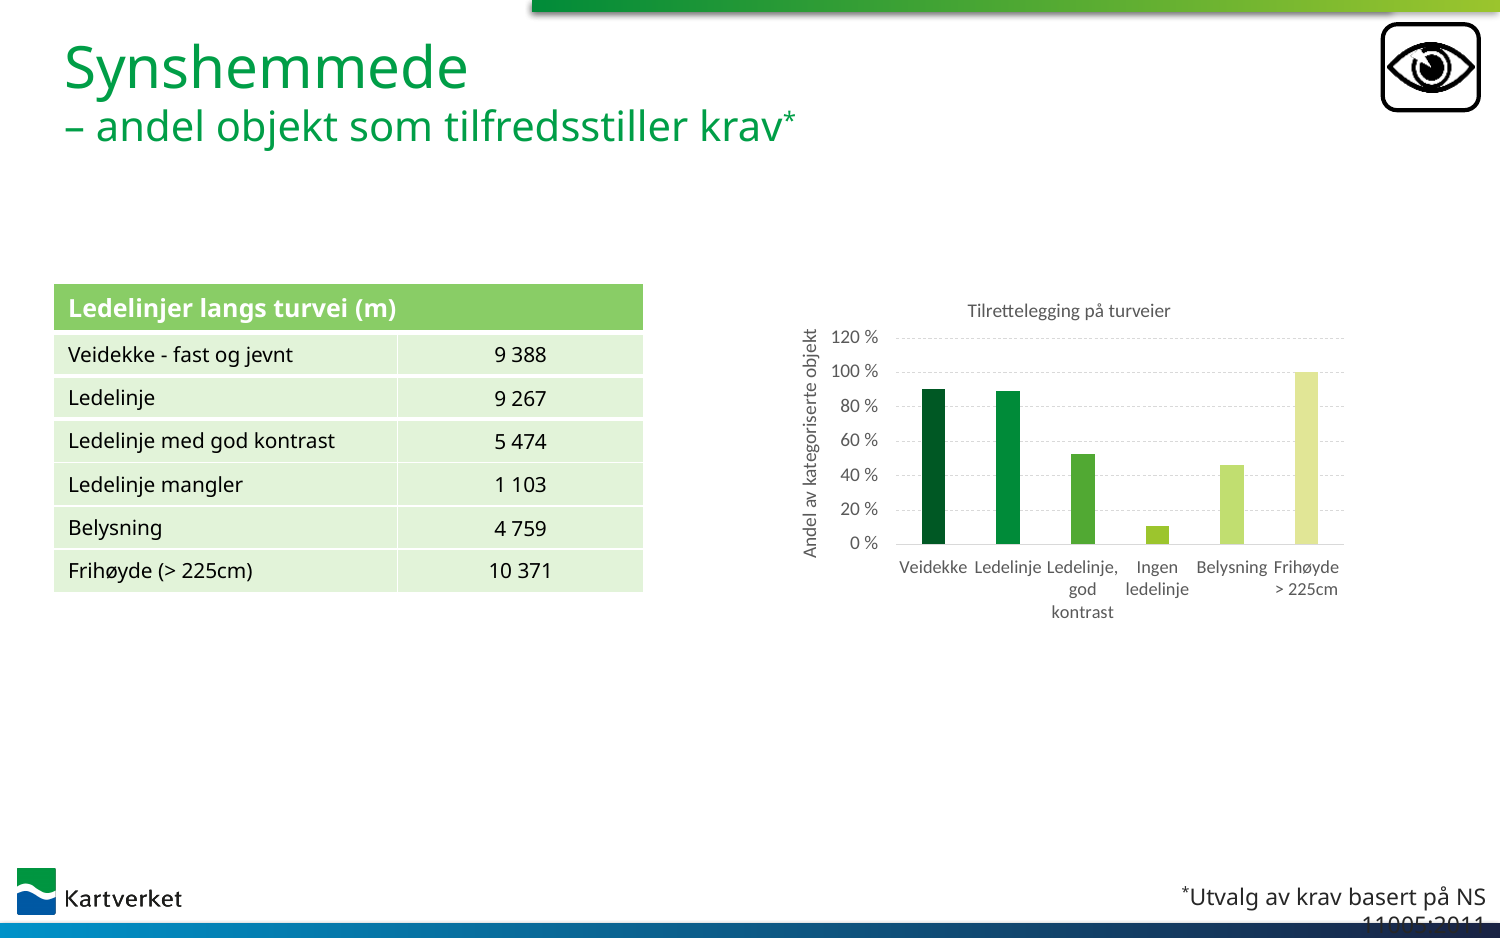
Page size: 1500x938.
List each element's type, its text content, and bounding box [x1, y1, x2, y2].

table_header Ledelinjer langs turvei (m) [54, 284, 643, 330]
table_cell 4 759 [398, 507, 643, 548]
table_cell 1 103 [398, 463, 643, 505]
table_cell 9 388 [398, 335, 643, 374]
text_box Synshemmede – andel objekt som tilfredsstiller krav* [49, 24, 1431, 158]
table_cell Ledelinje mangler [54, 463, 397, 505]
picture [791, 291, 1348, 630]
table_cell 9 267 [398, 378, 643, 417]
table_cell 5 474 [398, 421, 643, 462]
table_cell Frihøyde (> 225cm) [54, 550, 397, 592]
table_cell Ledelinje med god kontrast [54, 421, 397, 462]
text_box *Utvalg av krav basert på NS 11005:2011 [1068, 873, 1500, 938]
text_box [1382, 24, 1480, 111]
table_cell Veidekke - fast og jevnt [54, 335, 397, 374]
table_cell 10 371 [398, 550, 643, 592]
table_cell Ledelinje [54, 378, 397, 417]
table_cell Belysning [54, 507, 397, 548]
